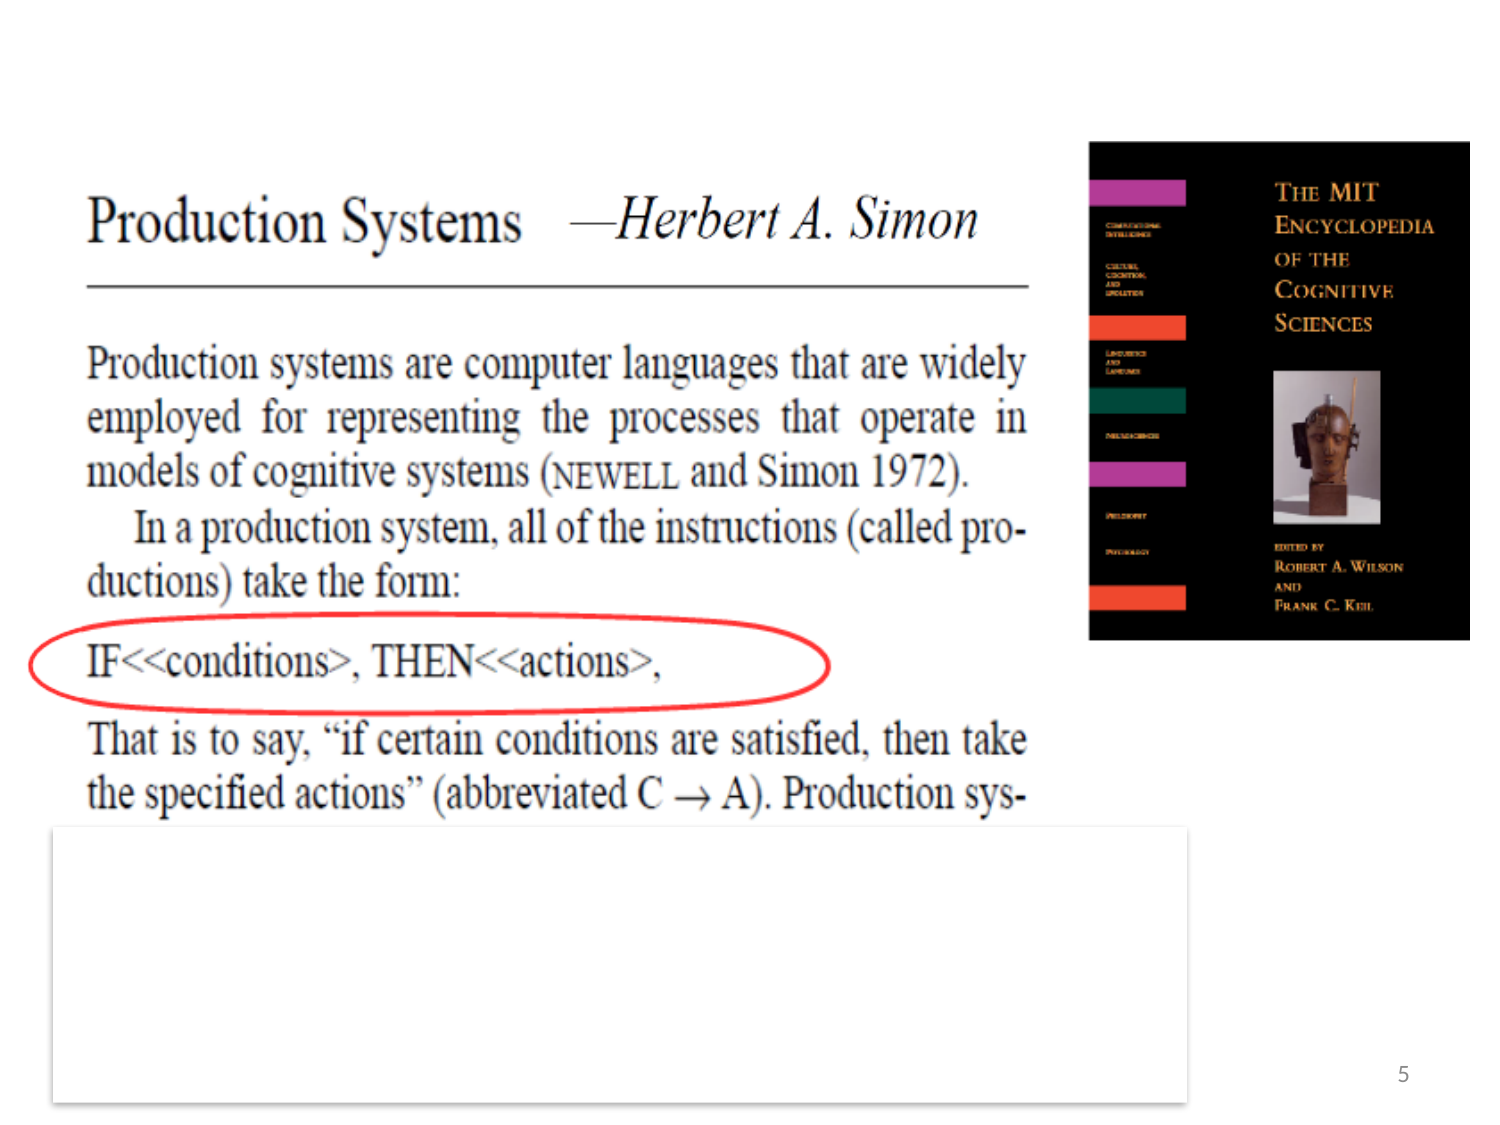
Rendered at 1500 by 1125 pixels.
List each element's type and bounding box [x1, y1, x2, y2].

picture [0, 141, 1470, 1103]
